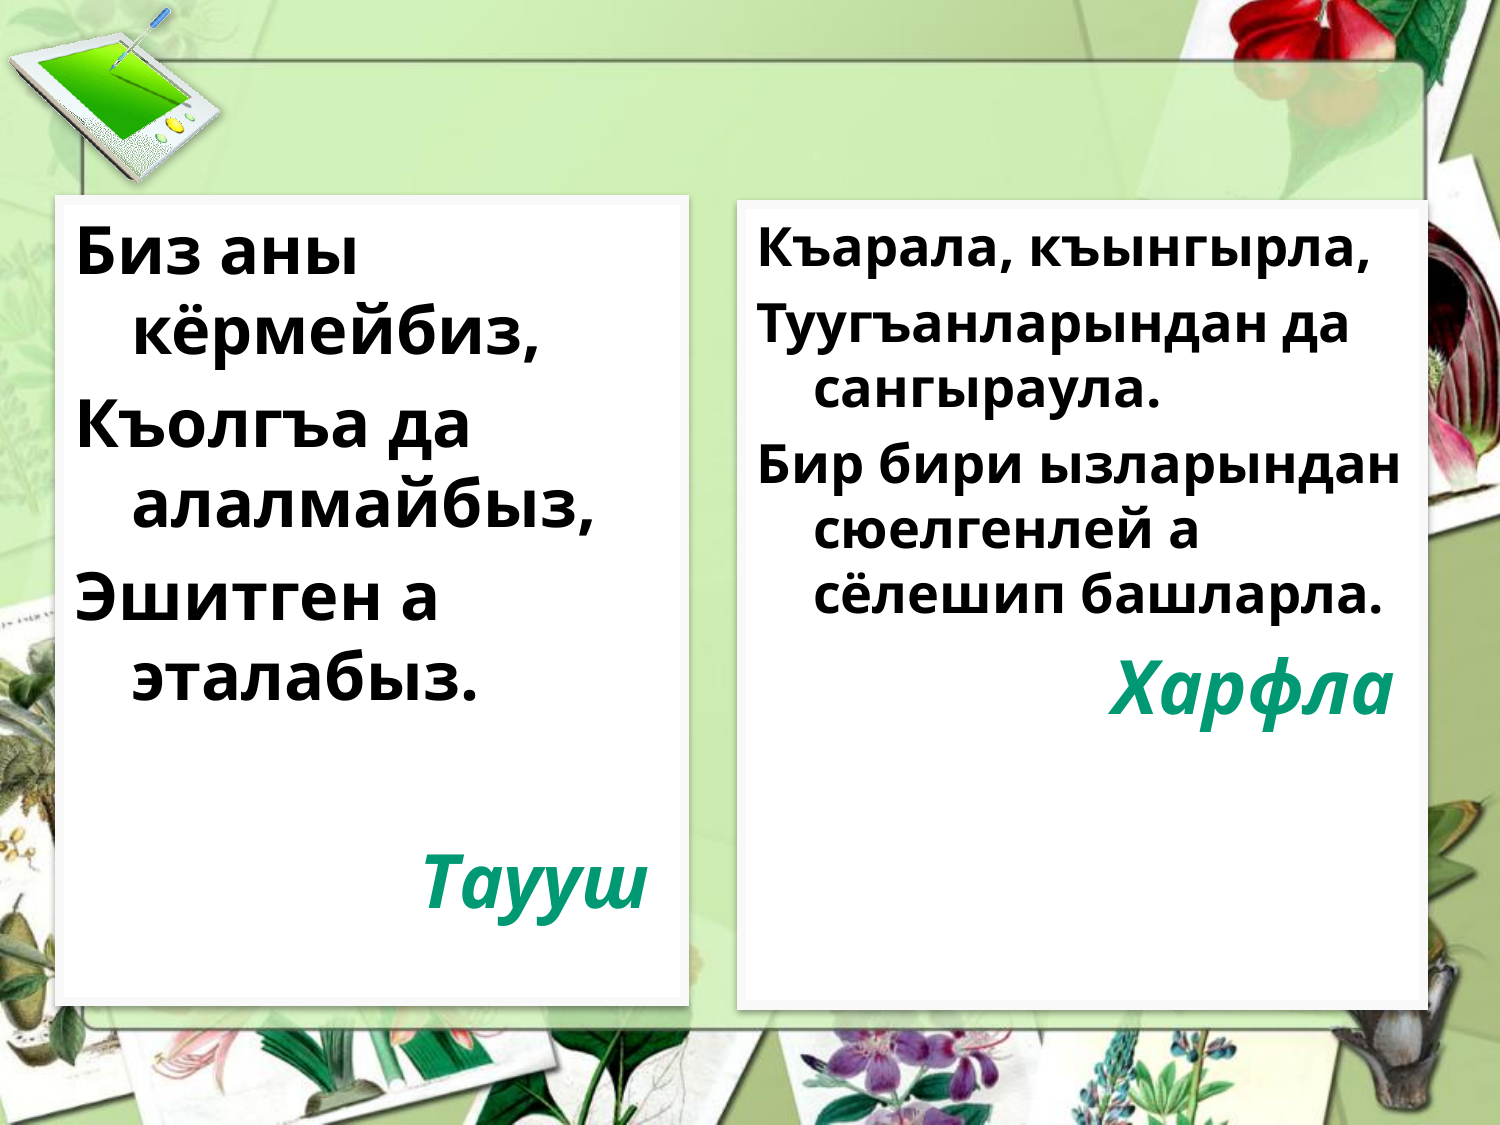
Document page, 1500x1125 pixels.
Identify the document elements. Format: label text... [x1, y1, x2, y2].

picture [0, 0, 1500, 1125]
list Биз аны кёрмейбиз, Къолгъа да алалмайбыз, Эшитген а эталабыз. Таууш [59, 199, 685, 1002]
list Къарала, къынгырла, Туугъанларындан да сангыраула. Бир бири ызларындан сюелгенлей а сёлешип башларла. Харфла [741, 204, 1424, 1006]
